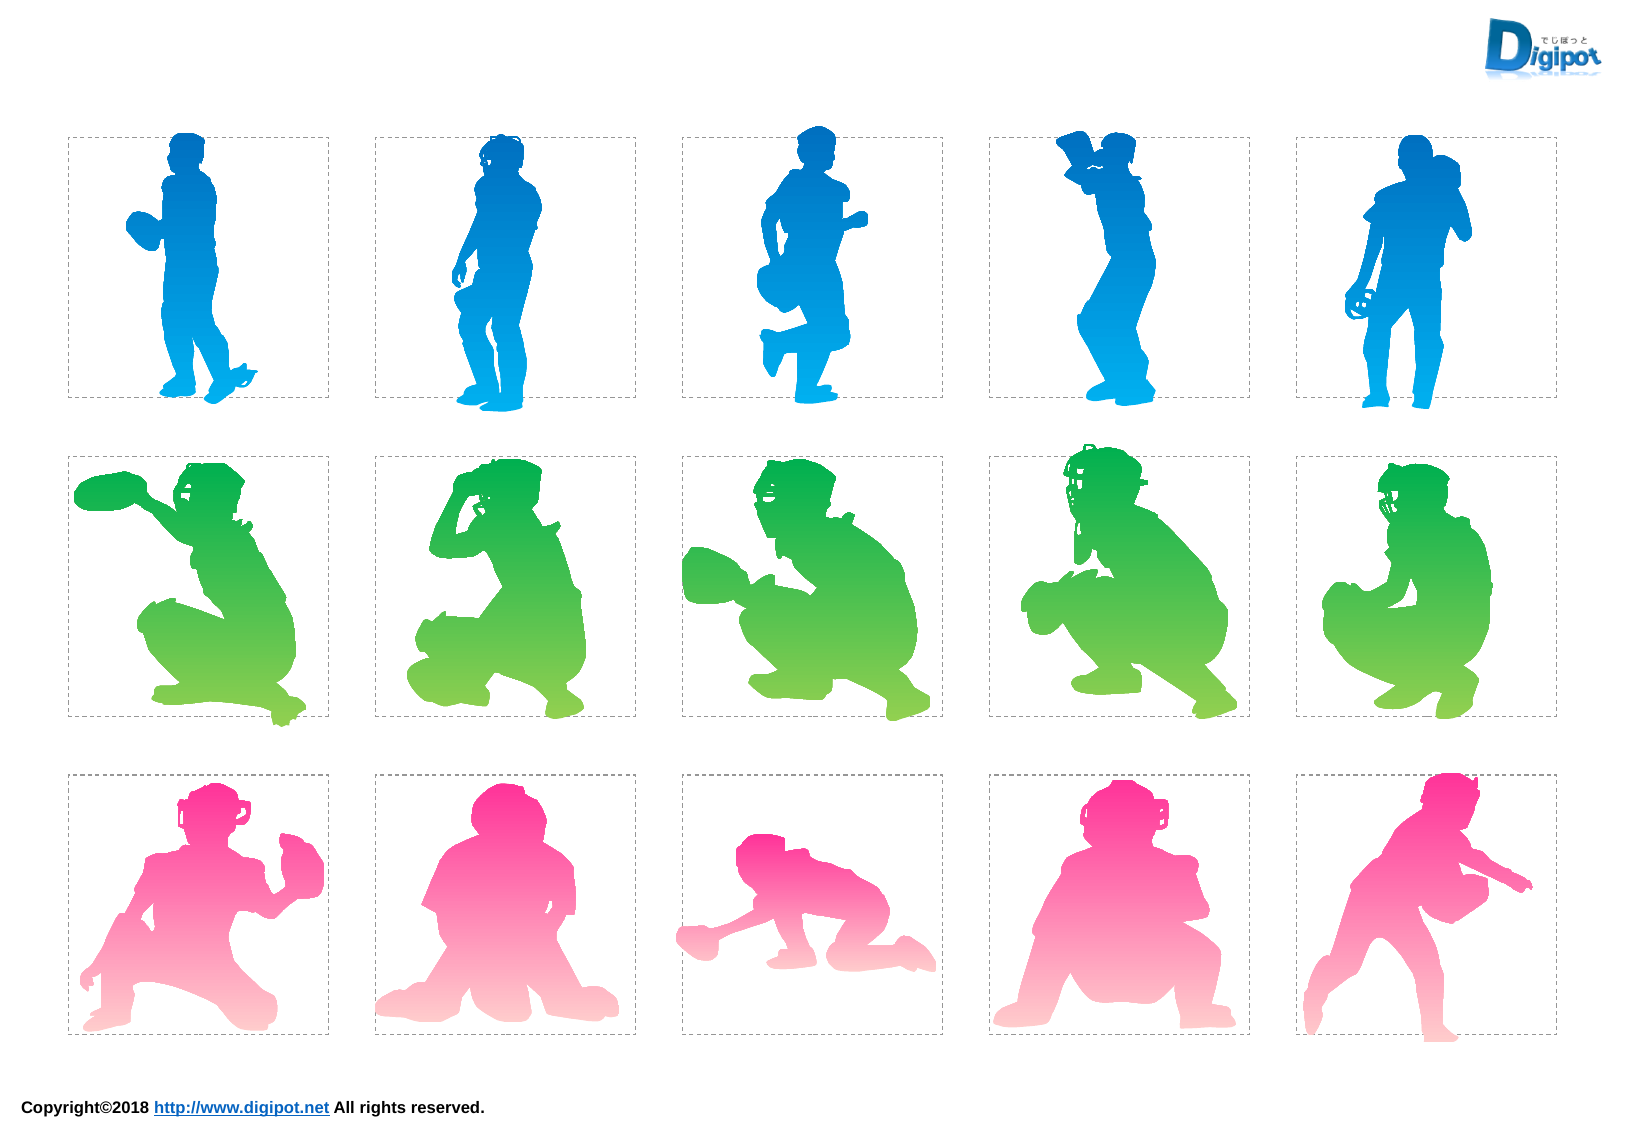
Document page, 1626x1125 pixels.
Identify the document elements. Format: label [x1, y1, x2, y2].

text_box [1020, 444, 1238, 720]
text_box [1056, 131, 1156, 406]
text_box [756, 126, 868, 404]
text_box [125, 132, 259, 405]
text_box [407, 459, 587, 720]
text_box [79, 782, 325, 1032]
text_box [452, 134, 542, 412]
picture [1485, 18, 1602, 82]
text_box [676, 833, 937, 973]
text_box [993, 779, 1236, 1029]
text_box [1322, 462, 1493, 720]
text_box [73, 462, 307, 727]
text_box [682, 459, 931, 722]
text_box [1302, 772, 1533, 1043]
text_box [374, 783, 620, 1023]
text_box [1344, 134, 1472, 409]
